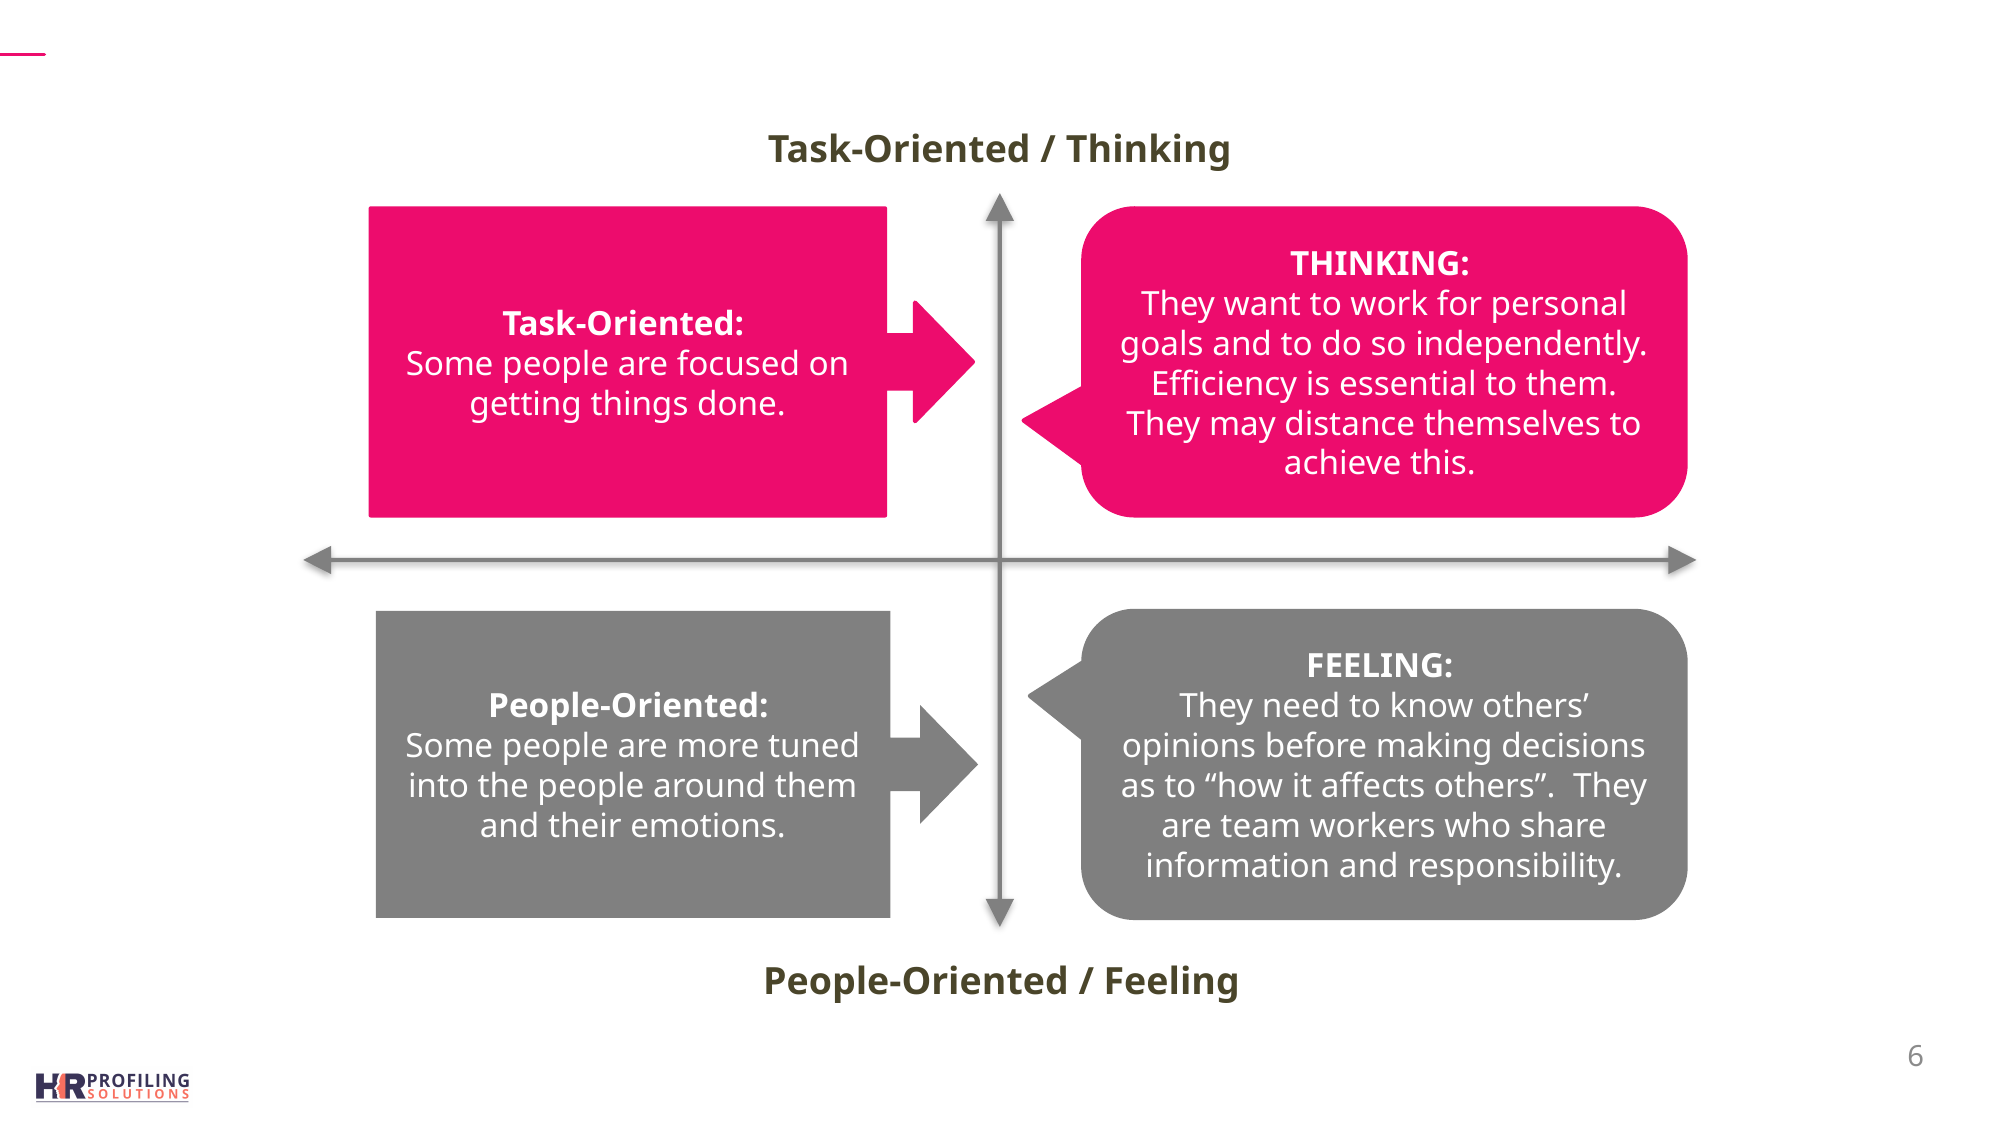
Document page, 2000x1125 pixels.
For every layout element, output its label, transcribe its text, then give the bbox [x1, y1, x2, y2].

text_box [57, 104, 1951, 1017]
picture [31, 1066, 193, 1108]
slide_number 6 [1749, 1027, 1940, 1088]
